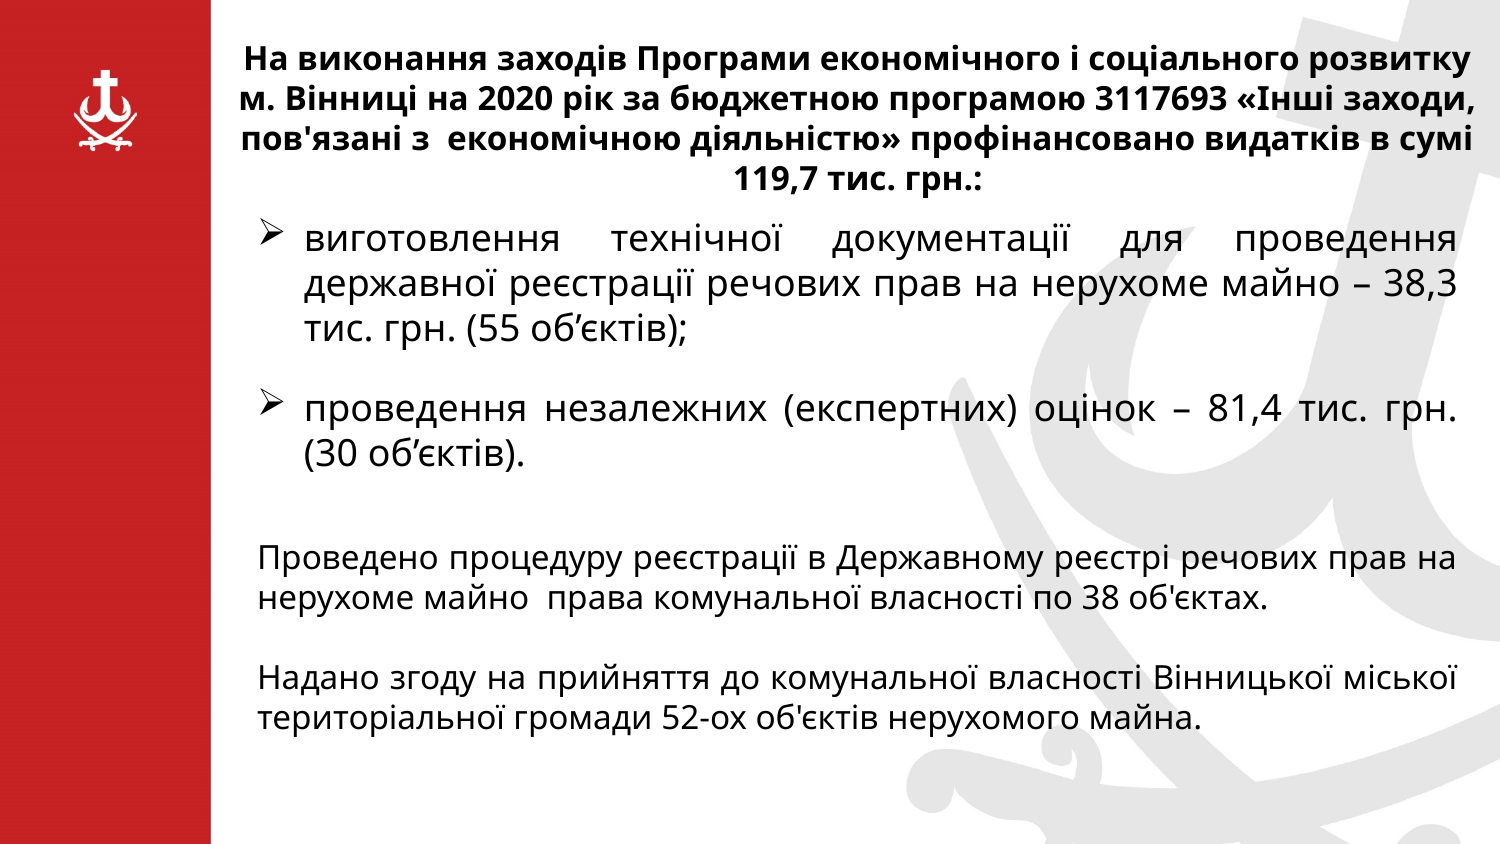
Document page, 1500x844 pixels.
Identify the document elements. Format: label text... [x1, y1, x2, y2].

picture [0, 0, 1500, 844]
text_box виготовлення технічної документації для проведення державної реєстрації речових прав на нерухоме майно – 38,3 тис. грн. (55 об’єктів); проведення незалежних (експертних) оцінок – 81,4 тис. грн. (30 об’єктів). Проведено процедуру реєстрації в Державному реєстрі речових прав на нерухоме майно права комунальної власності по 38 об'єктах. Надано згоду на прийняття до комунальної власності Вінницької міської територіальної громади 52-ох об'єктів нерухомого майна. [242, 206, 1474, 744]
text_box На виконання заходів Програми економічного і соціального розвитку м. Вінниці на 2020 рік за бюджетною програмою 3117693 «Інші заходи, пов'язані з економічною діяльністю» профінансовано видатків в сумі 119,7 тис. грн.: [215, 29, 1500, 205]
